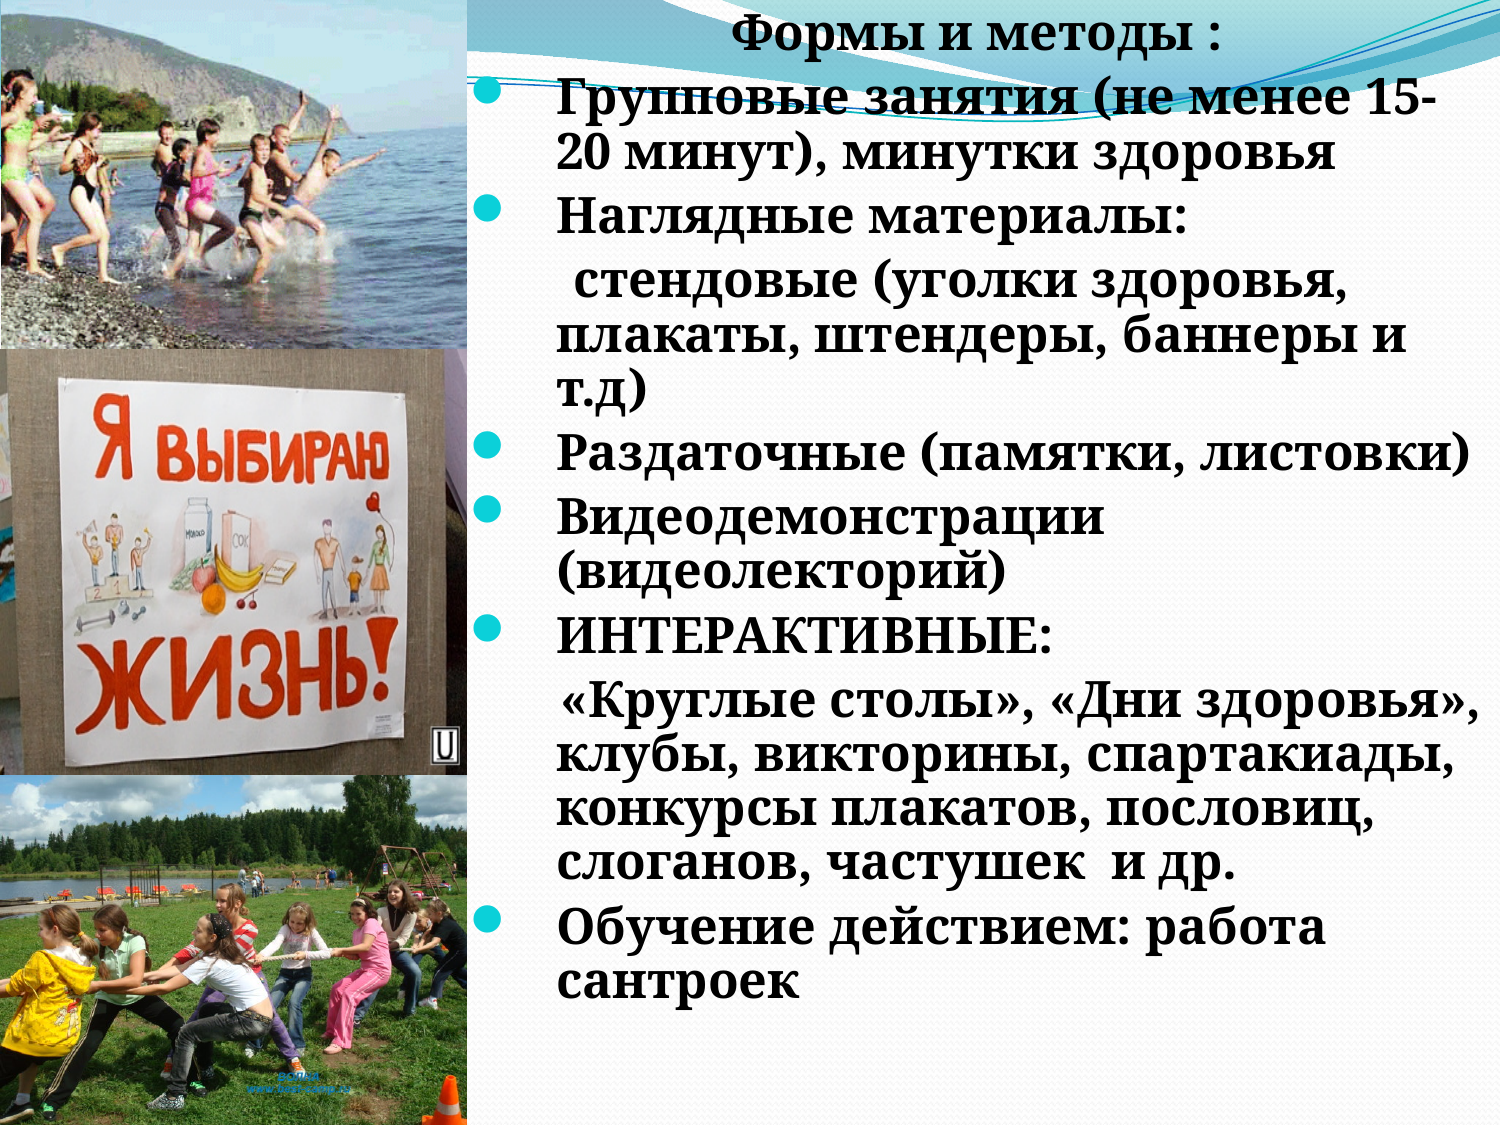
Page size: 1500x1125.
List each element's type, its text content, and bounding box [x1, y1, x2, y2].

list Формы и методы : Групповые занятия (не менее 15-20 минут), минутки здоровья Наглядные материалы: стендовые (уголки здоровья, плакаты, штендеры, баннеры и т.д) Раздаточные (памятки, листовки) Видеодемонстрации (видеолекторий) ИНТЕРАКТИВНЫЕ: «Круглые столы», «Дни здоровья», клубы, викторины, спартакиады, конкурсы плакатов, пословиц, слоганов, частушек и др. Обучение действием: работа сантроек [467, 0, 1500, 1125]
picture [0, 784, 467, 1125]
picture [0, 0, 467, 776]
